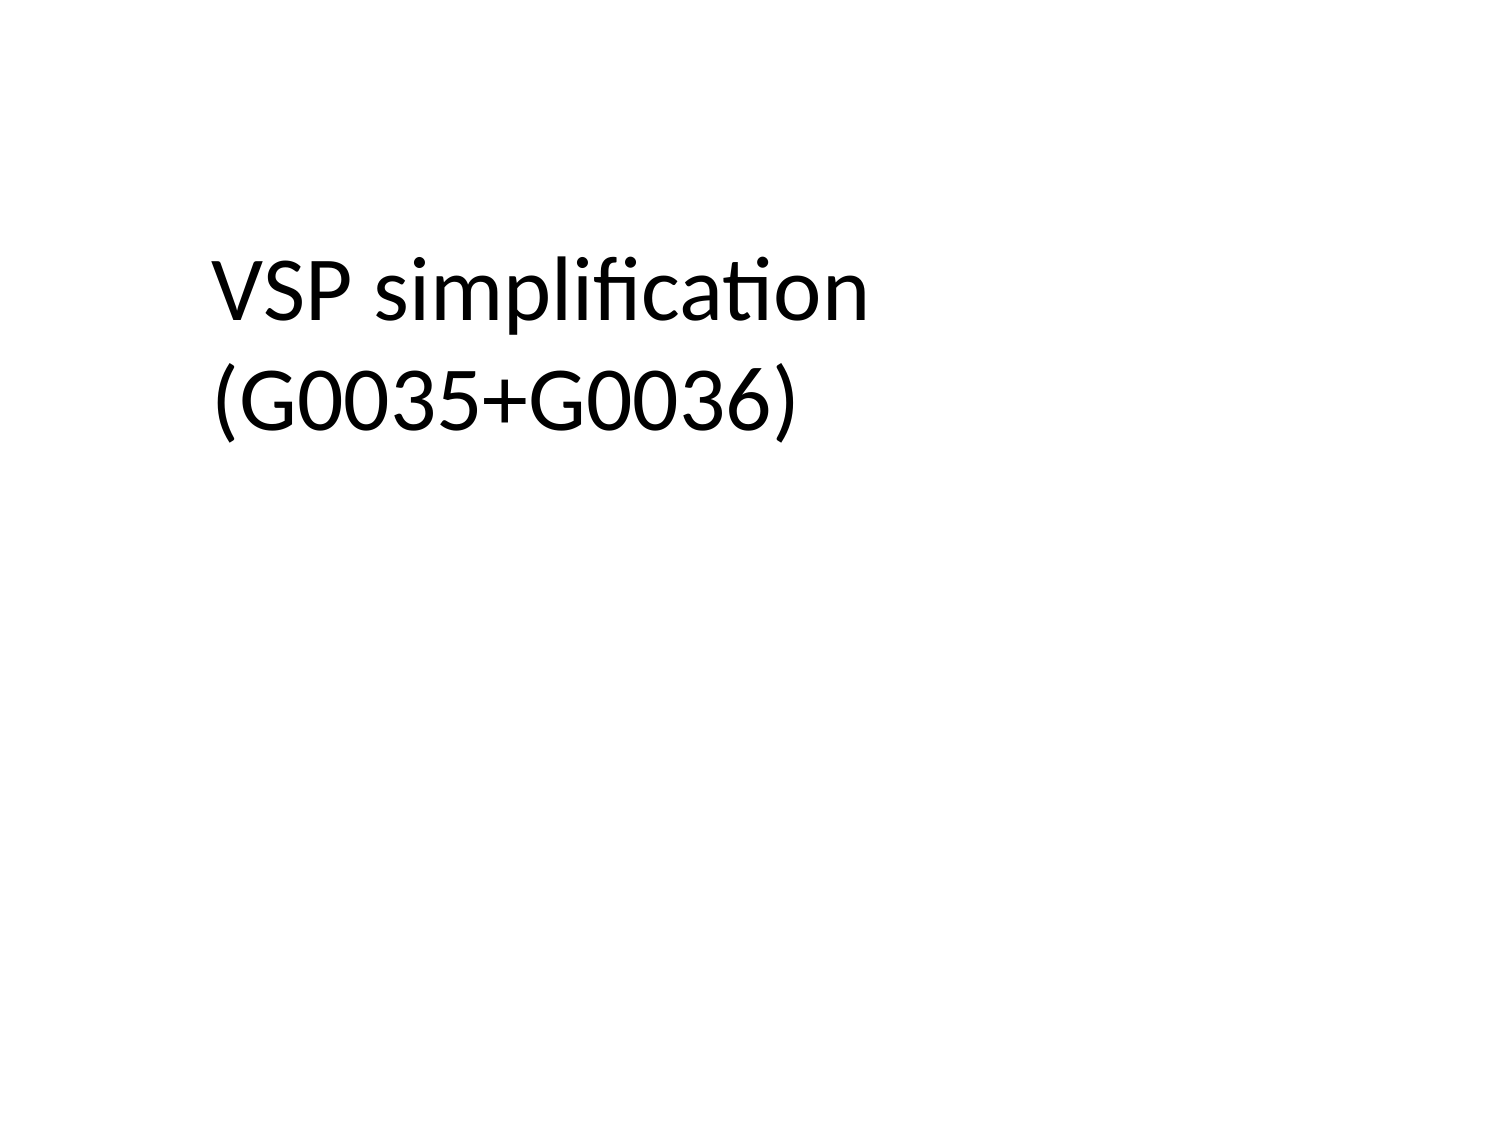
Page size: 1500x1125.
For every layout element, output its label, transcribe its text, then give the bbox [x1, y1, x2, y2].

text_box VSP simplification (G0035+G0036) [196, 221, 1150, 457]
